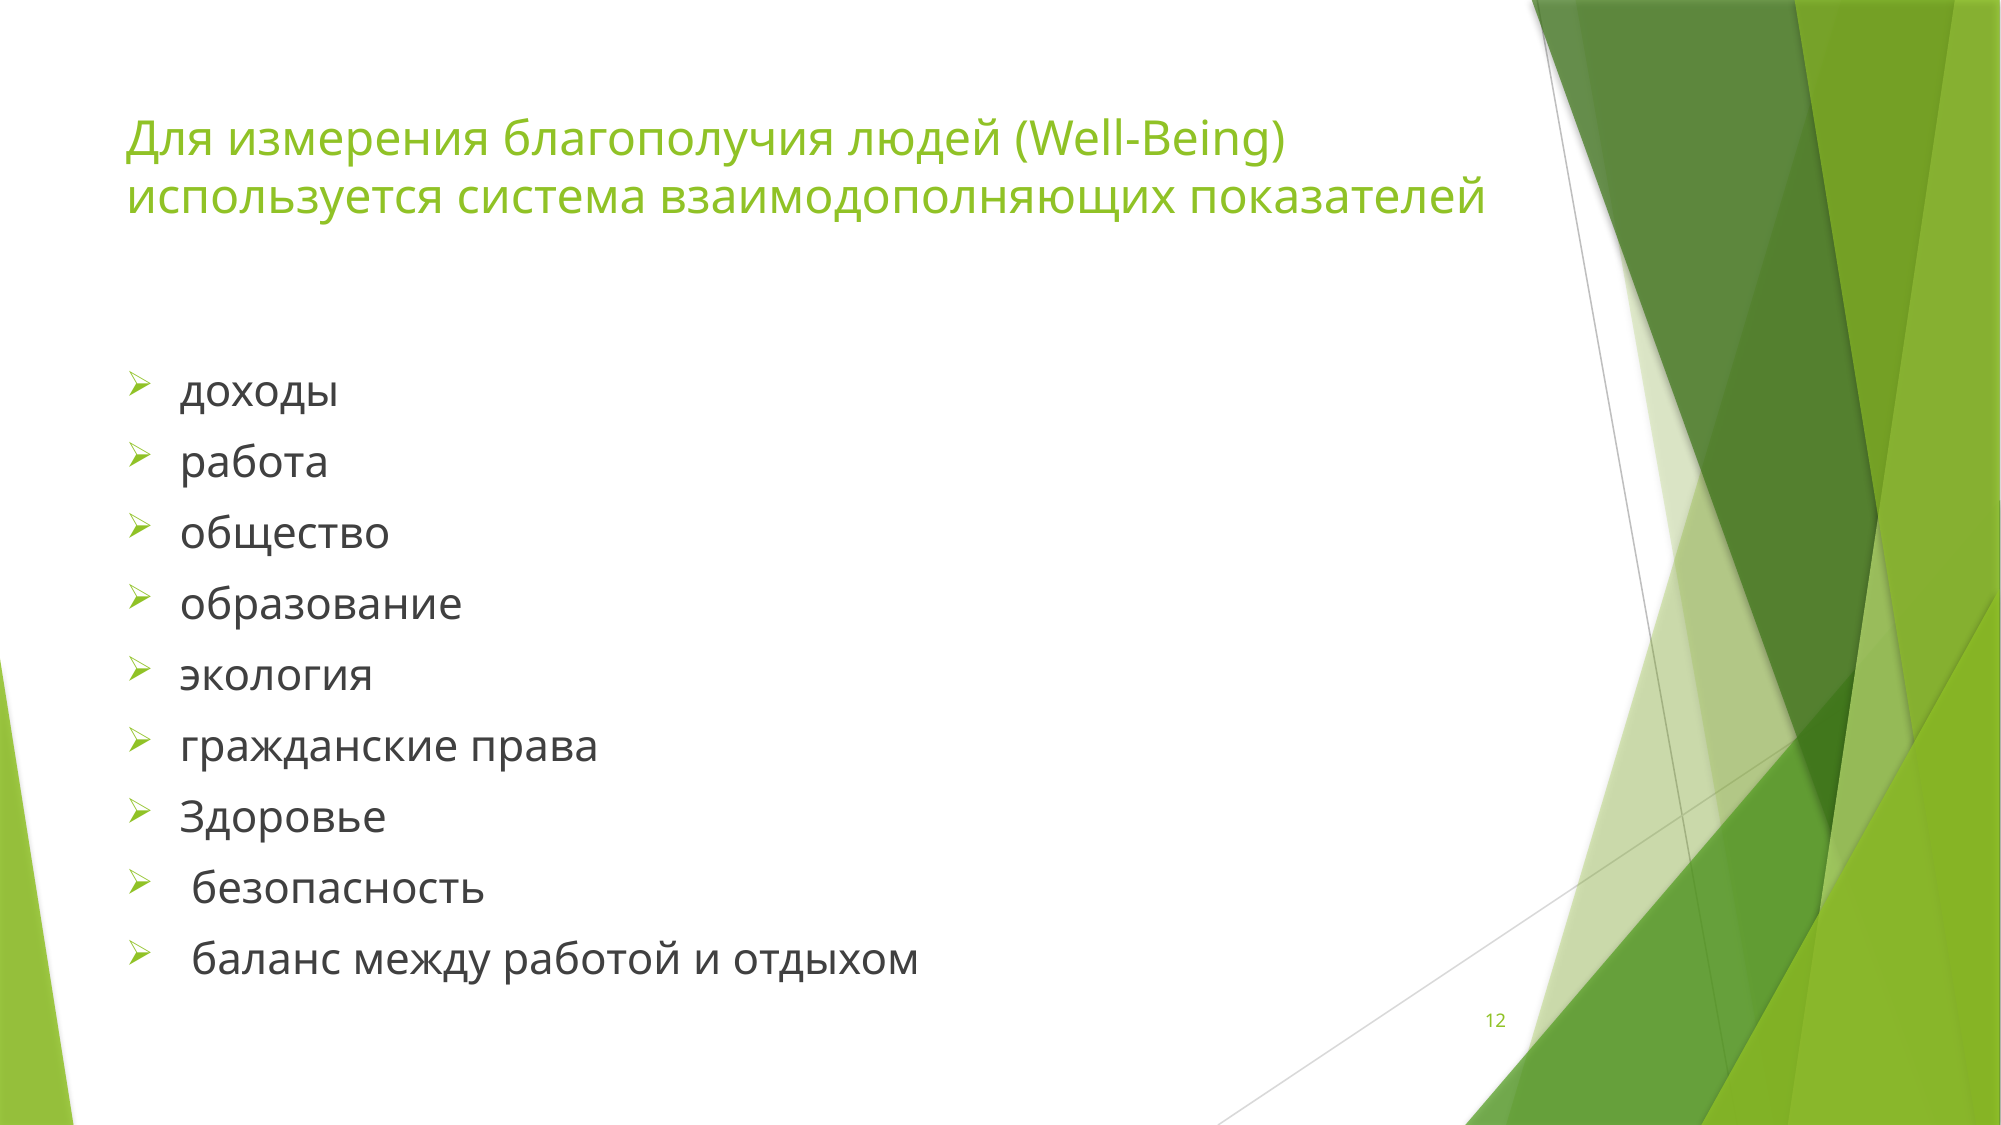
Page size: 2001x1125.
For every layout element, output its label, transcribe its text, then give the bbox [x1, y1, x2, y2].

title Для измерения благополучия людей (Well-Being) используется система взаимодополняющих показателей [111, 99, 1522, 317]
slide_number 12 [1409, 991, 1522, 1051]
list доходы работа общество образование экология гражданские права Здоровье безопасность баланс между работой и отдыхом [111, 354, 1522, 992]
